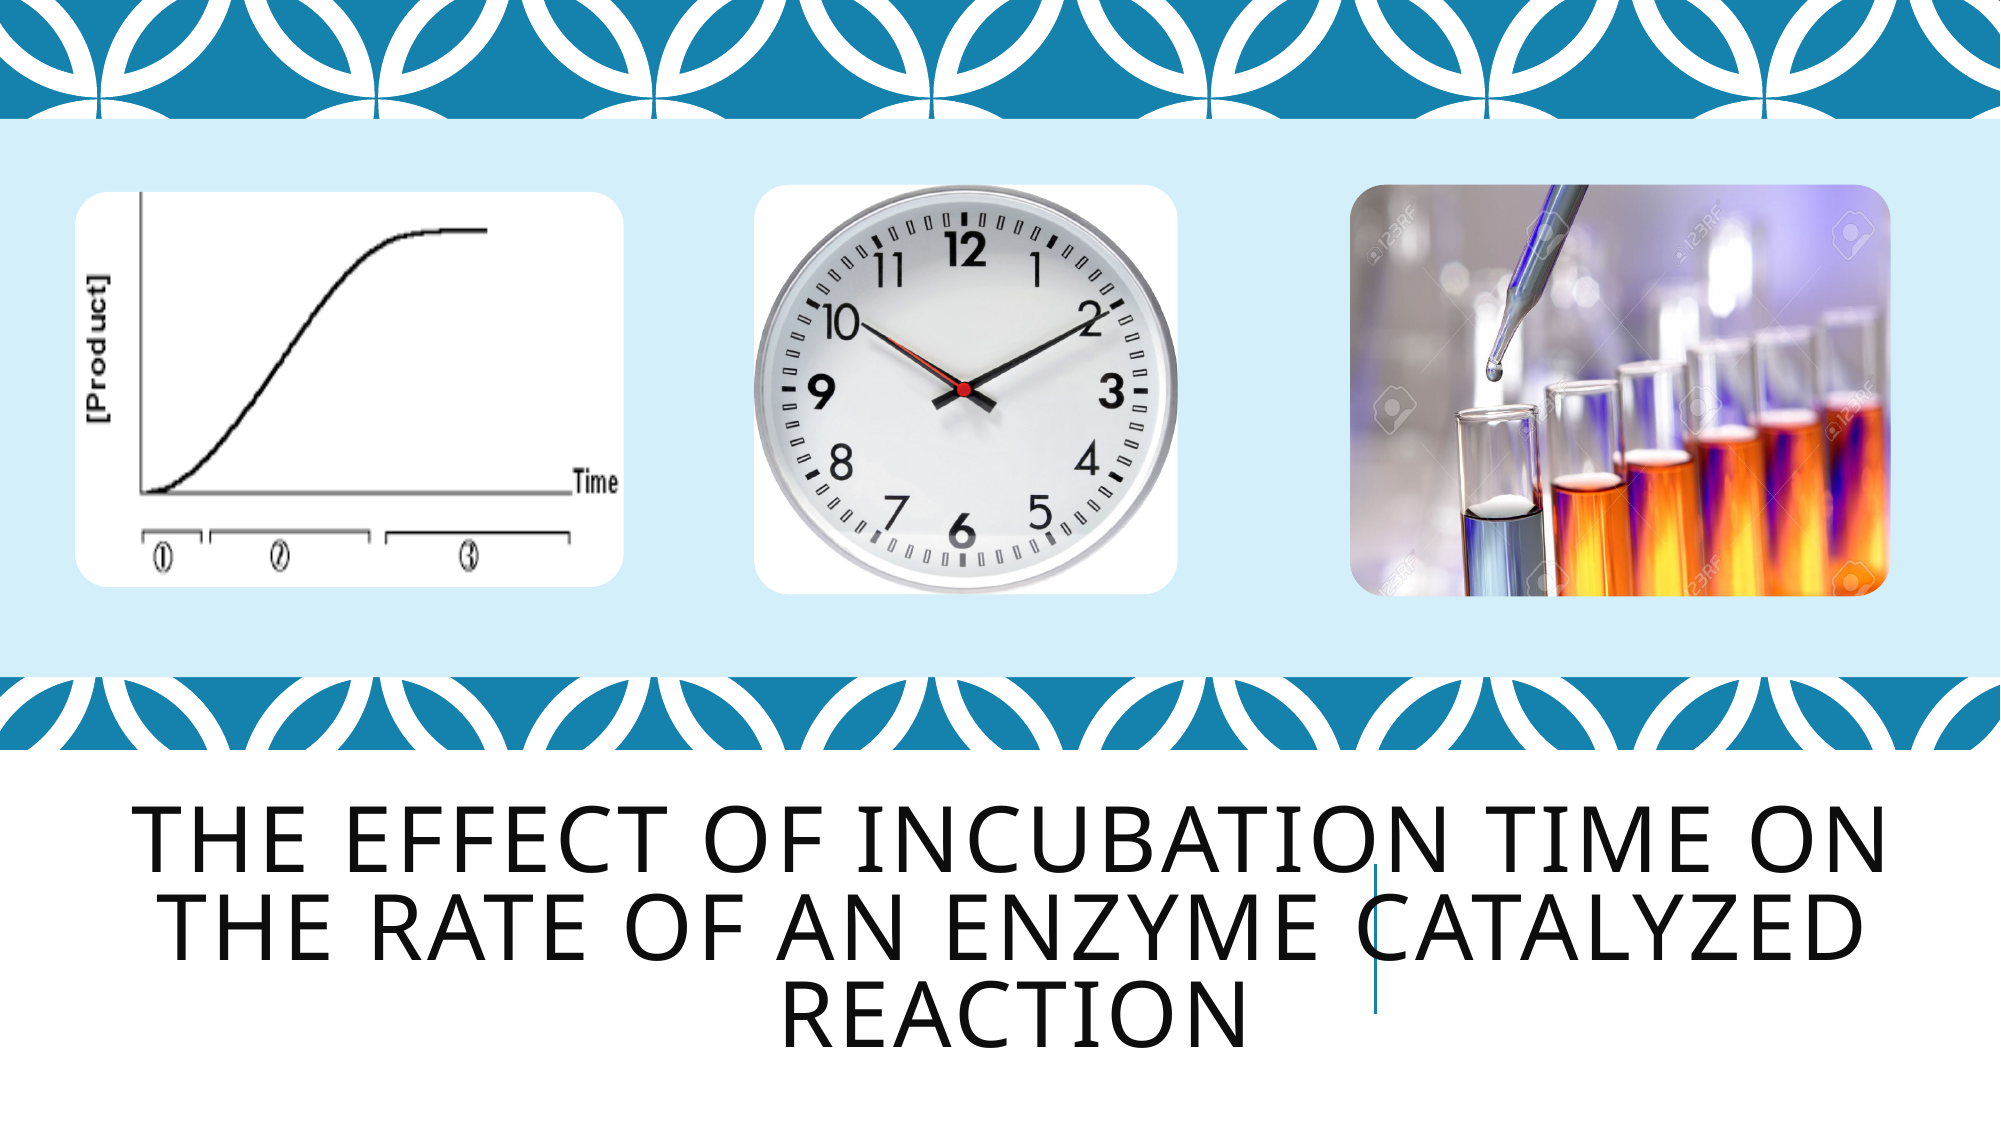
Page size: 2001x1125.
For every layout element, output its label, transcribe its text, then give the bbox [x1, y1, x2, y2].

picture [74, 191, 624, 588]
title The effect of incubation time on the rate of an enzyme catalyzed reaction [75, 813, 1956, 1054]
text_box [0, 118, 2000, 678]
picture [1349, 184, 1891, 597]
picture [753, 184, 1178, 595]
